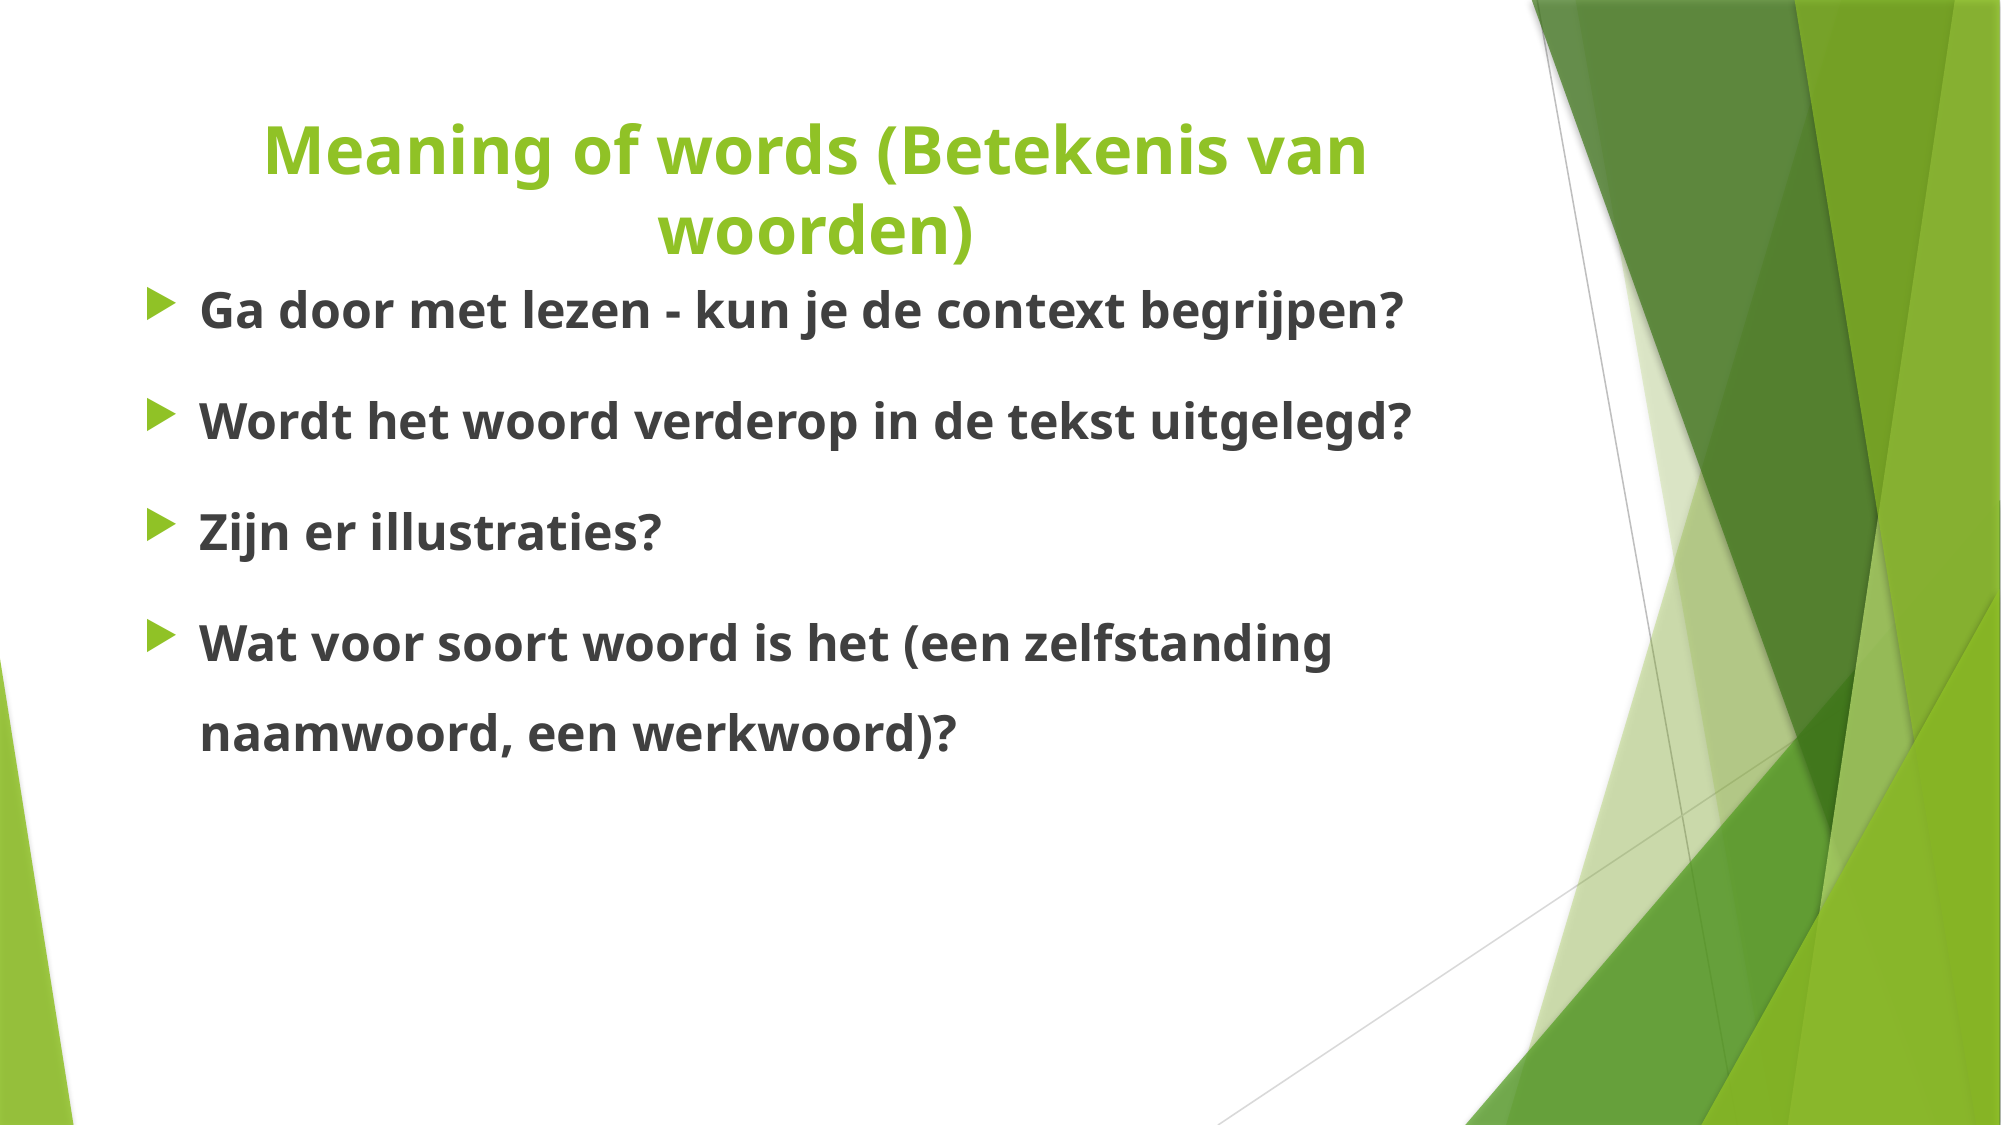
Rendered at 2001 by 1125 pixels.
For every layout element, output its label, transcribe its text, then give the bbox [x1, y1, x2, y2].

list Ga door met lezen - kun je de context begrijpen? Wordt het woord verderop in de tekst uitgelegd? Zijn er illustraties? Wat voor soort woord is het (een zelfstanding naamwoord, een werkwoord)? [128, 241, 1522, 991]
title Meaning of words (Betekenis van woorden) [111, 99, 1522, 317]
